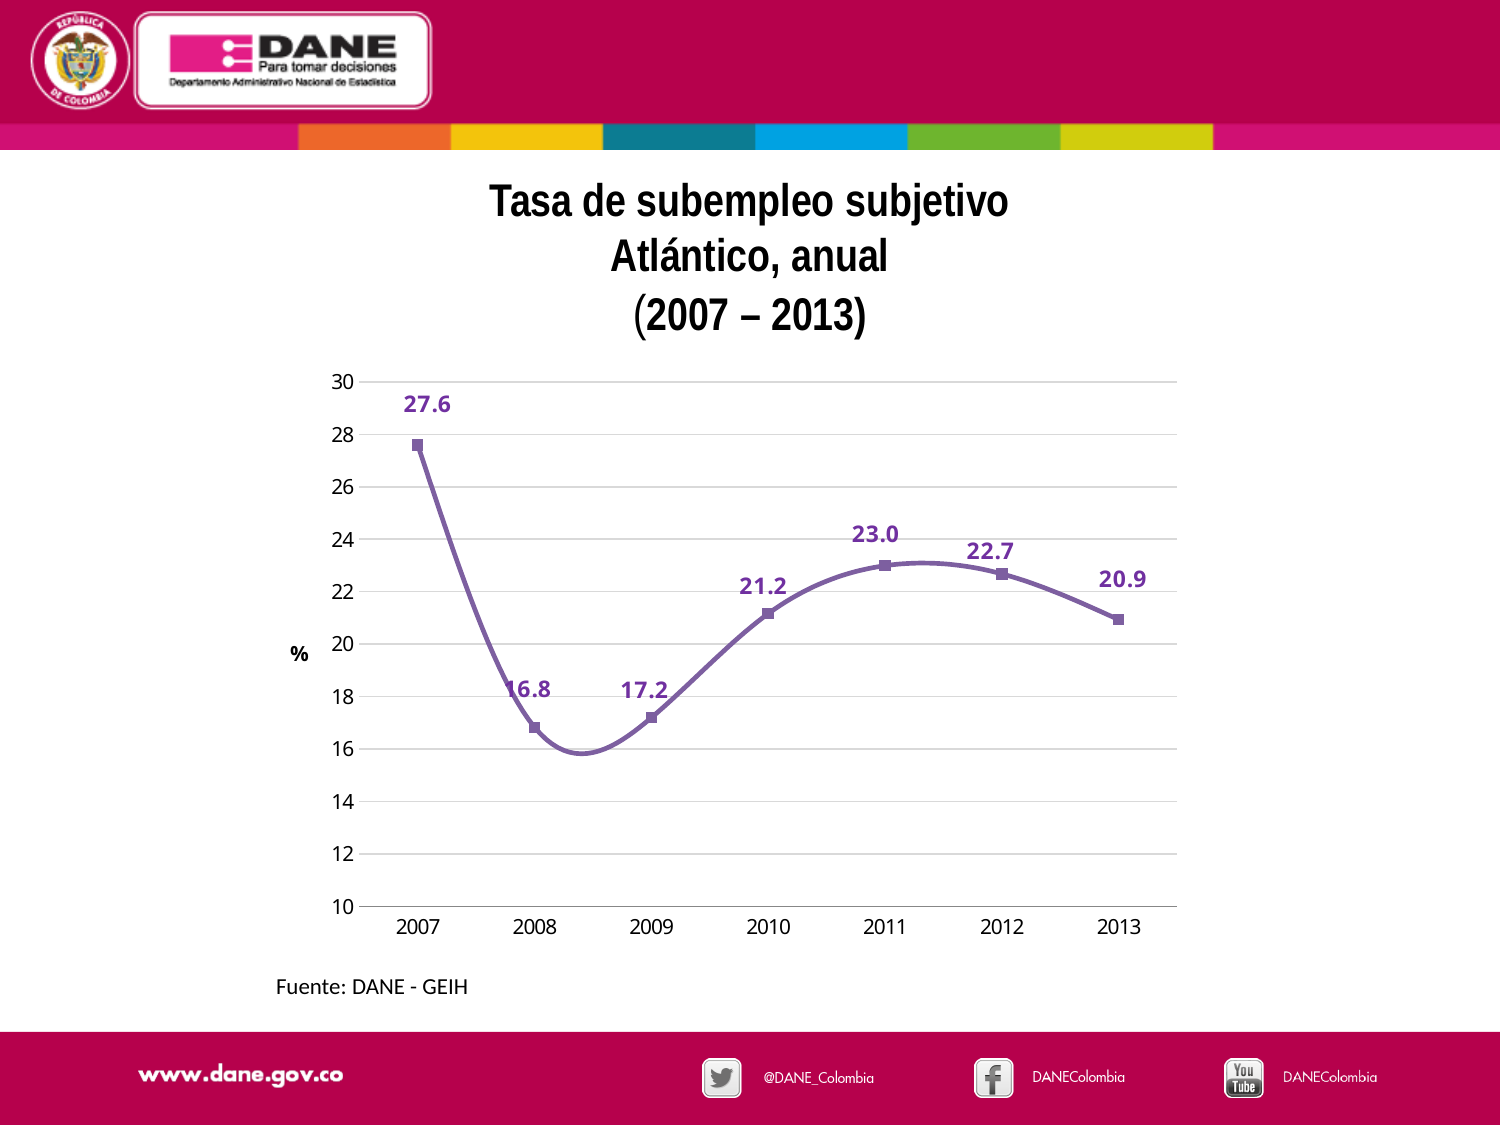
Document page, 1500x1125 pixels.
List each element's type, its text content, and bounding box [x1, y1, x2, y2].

text_box Fuente: DANE - GEIH [261, 964, 489, 1007]
picture [124, 1054, 361, 1100]
picture [974, 1058, 1125, 1098]
text_box Tasa de subempleo subjetivo Atlántico, anual (2007 – 2013) [194, 162, 1306, 348]
chart [259, 355, 1197, 953]
picture [702, 1058, 874, 1098]
picture [0, 0, 1500, 150]
picture [1224, 1058, 1377, 1098]
